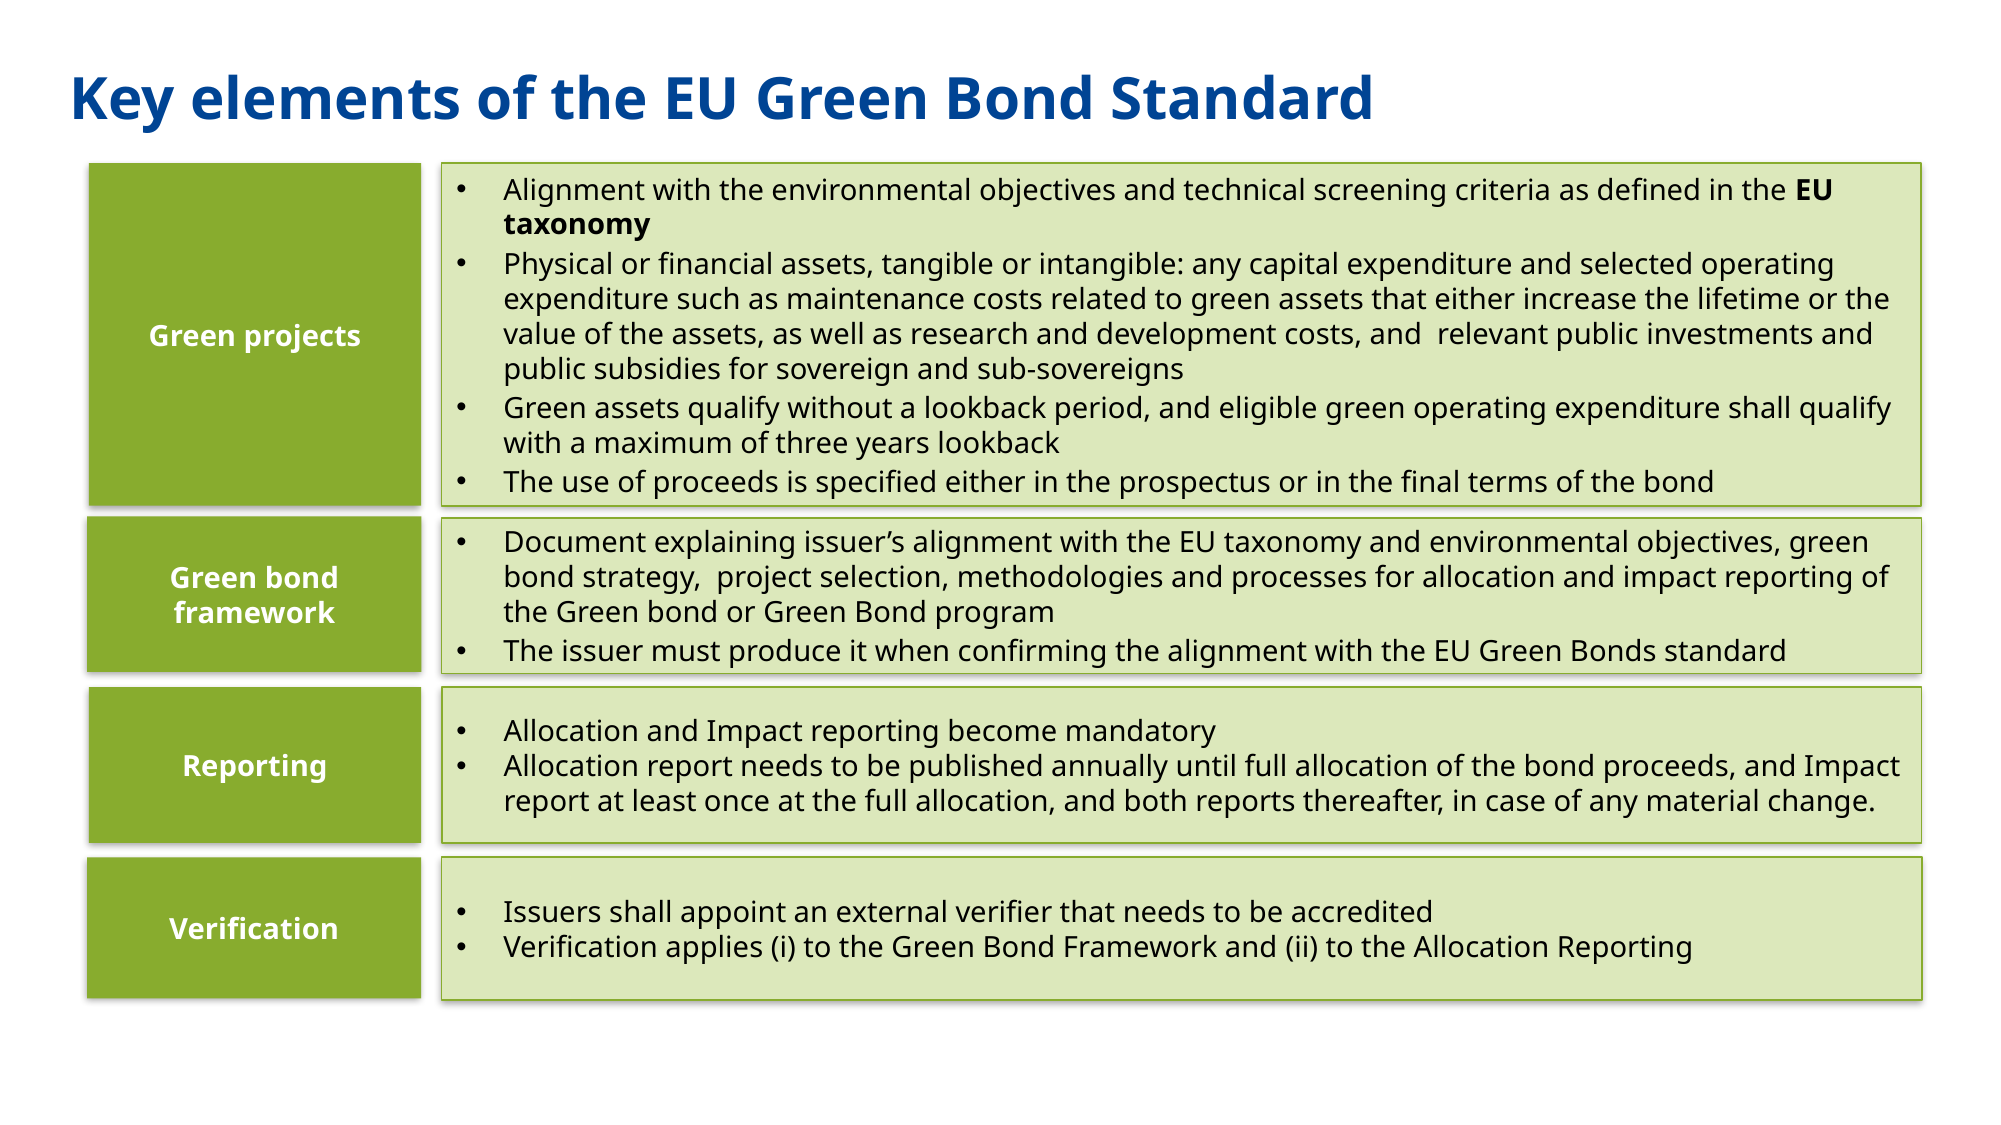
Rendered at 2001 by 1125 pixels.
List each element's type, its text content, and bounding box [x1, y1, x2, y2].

text_box Issuers shall appoint an external verifier that needs to be accredited Verification applies (i) to the Green Bond Framework and (ii) to the Allocation Reporting [441, 856, 1923, 1001]
title Key elements of the EU Green Bond Standard [54, 42, 1958, 150]
text_box Verification [86, 857, 422, 999]
text_box Reporting [88, 686, 422, 844]
text_box Allocation and Impact reporting become mandatory Allocation report needs to be published annually until full allocation of the bond proceeds, and Impact report at least once at the full allocation, and both reports thereafter, in case of any material change. [441, 686, 1922, 844]
text_box Document explaining issuer’s alignment with the EU taxonomy and environmental objectives, green bond strategy, project selection, methodologies and processes for allocation and impact reporting of the Green bond or Green Bond program The issuer must produce it when confirming the alignment with the EU Green Bonds standard [441, 517, 1922, 674]
text_box Green projects [88, 162, 422, 507]
text_box Green bond framework [86, 516, 422, 673]
text_box Alignment with the environmental objectives and technical screening criteria as defined in the EU taxonomy Physical or financial assets, tangible or intangible: any capital expenditure and selected operating expenditure such as maintenance costs related to green assets that either increase the lifetime or the value of the assets, as well as research and development costs, and relevant public investments and public subsidies for sovereign and sub-sovereigns Green assets qualify without a lookback period, and eligible green operating expenditure shall qualify with a maximum of three years lookback The use of proceeds is specified either in the prospectus or in the final terms of the bond [441, 162, 1922, 507]
